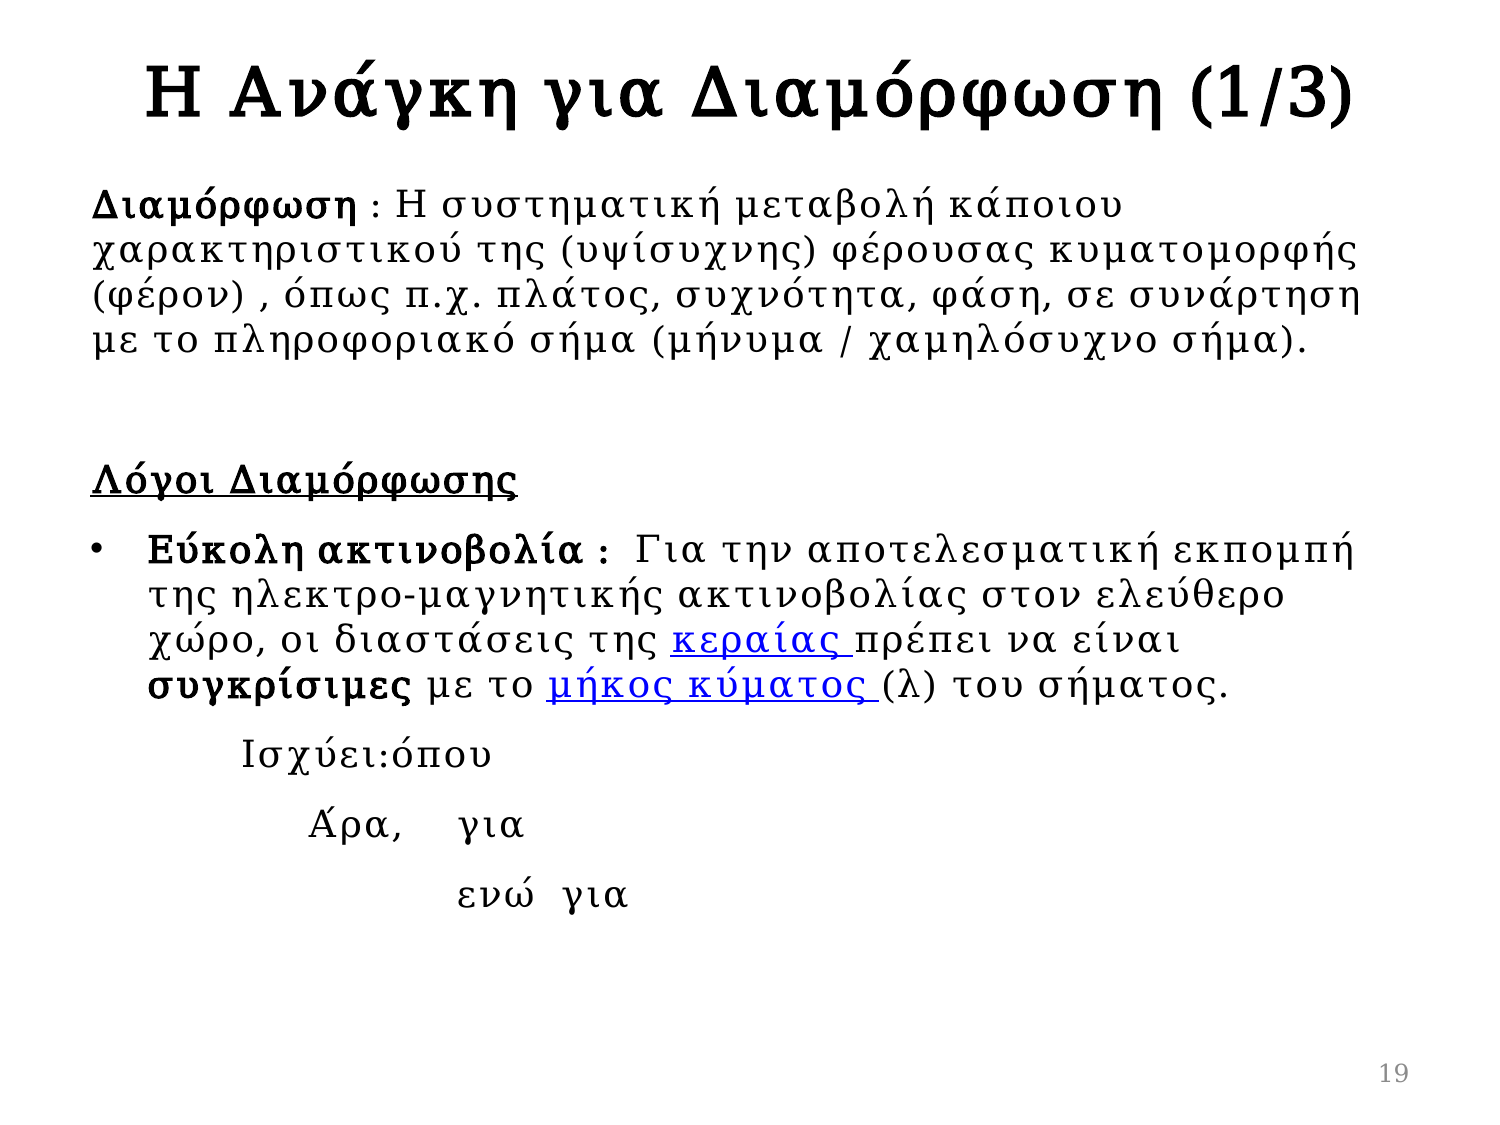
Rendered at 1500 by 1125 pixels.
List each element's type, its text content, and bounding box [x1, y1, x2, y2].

title Η Ανάγκη για Διαμόρφωση (1/3) [75, 19, 1425, 159]
slide_number 19 [1222, 1042, 1425, 1103]
